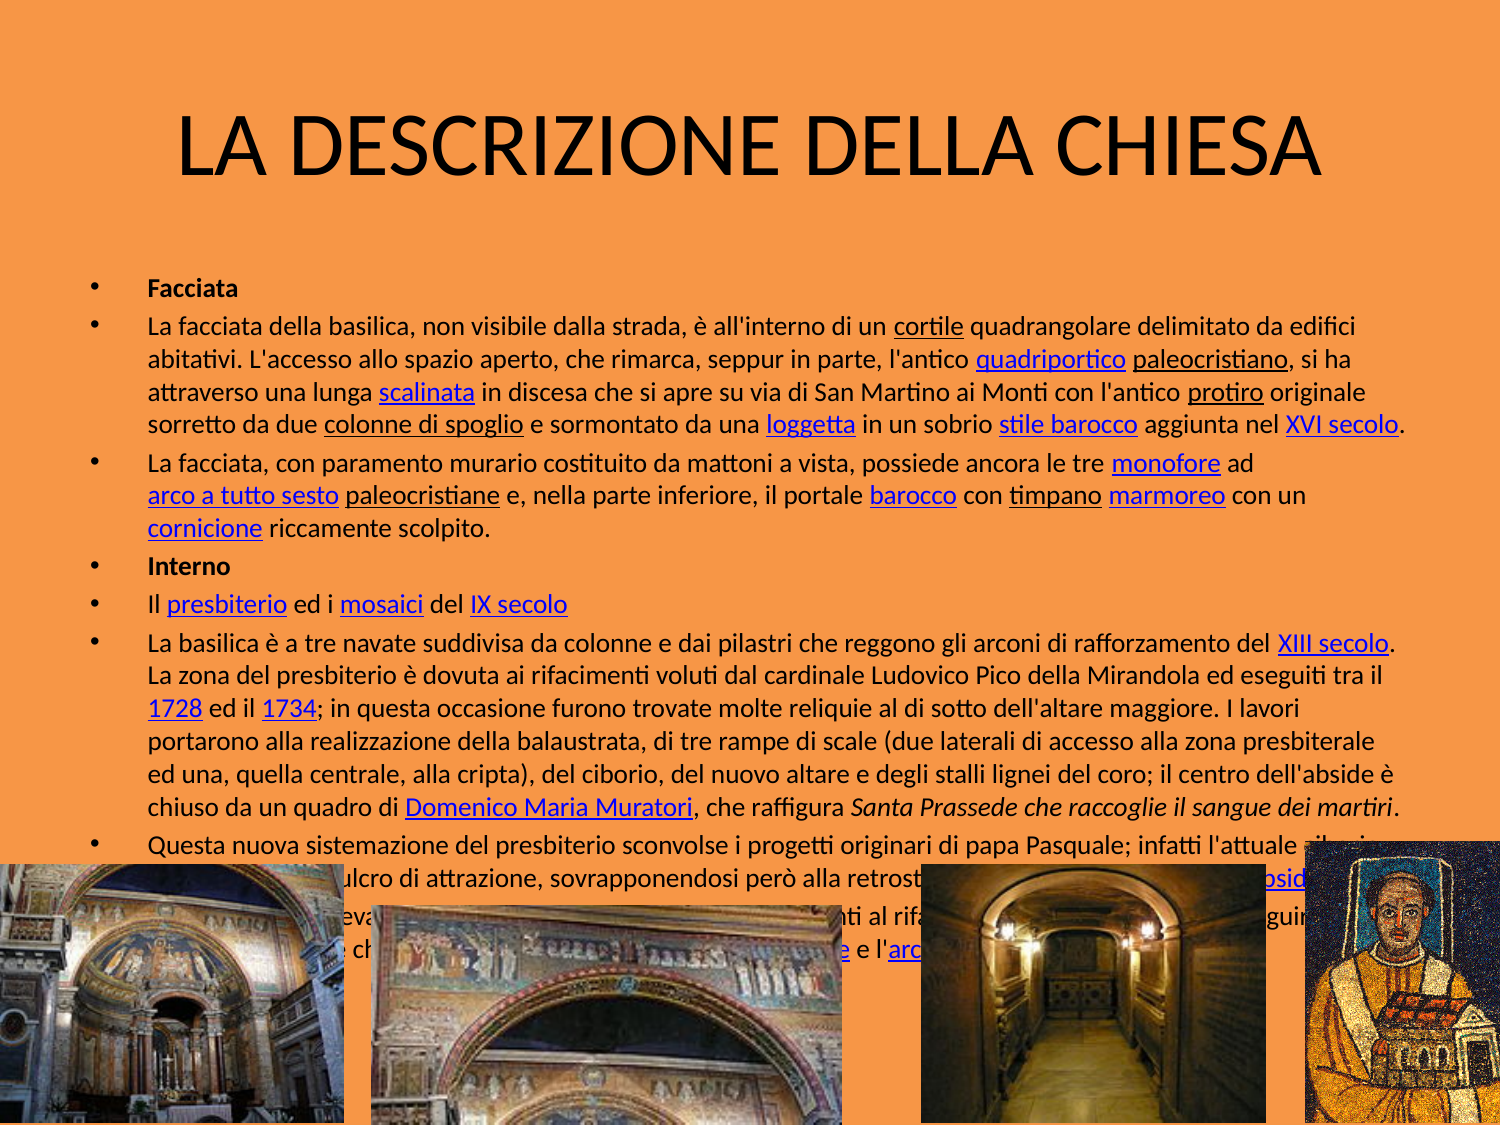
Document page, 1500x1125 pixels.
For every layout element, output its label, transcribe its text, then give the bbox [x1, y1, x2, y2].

picture [921, 864, 1266, 1123]
list Facciata La facciata della basilica, non visibile dalla strada, è all'interno di un cortile quadrangolare delimitato da edifici abitativi. L'accesso allo spazio aperto, che rimarca, seppur in parte, l'antico quadriportico paleocristiano, si ha attraverso una lunga scalinata in discesa che si apre su via di San Martino ai Monti con l'antico protiro originale sorretto da due colonne di spoglio e sormontato da una loggetta in un sobrio stile barocco aggiunta nel XVI secolo. La facciata, con paramento murario costituito da mattoni a vista, possiede ancora le tre monofore ad arco a tutto sesto paleocristiane e, nella parte inferiore, il portale barocco con timpano marmoreo con un cornicione riccamente scolpito. Interno Il presbiterio ed i mosaici del IX secolo La basilica è a tre navate suddivisa da colonne e dai pilastri che reggono gli arconi di rafforzamento del XIII secolo. La zona del presbiterio è dovuta ai rifacimenti voluti dal cardinale Ludovico Pico della Mirandola ed eseguiti tra il 1728 ed il 1734; in questa occasione furono trovate molte reliquie al di sotto dell'altare maggiore. I lavori portarono alla realizzazione della balaustrata, di tre rampe di scale (due laterali di accesso alla zona presbiterale ed una, quella centrale, alla cripta), del ciborio, del nuovo altare e degli stalli lignei del coro; il centro dell'abside è chiuso da un quadro di Domenico Maria Muratori, che raffigura Santa Prassede che raccoglie il sangue dei martiri. Questa nuova sistemazione del presbiterio sconvolse i progetti originari di papa Pasquale; infatti l'attuale ciborio diventa il nuovo fulcro di attrazione, sovrapponendosi però alla retrostante decorazione musiva dell'abside. L'elemento più rilevante della chiesa è il ciclo di mosaici, risalenti al rifacimento del IX secolo fatto eseguire da papa Pasquale I, e che coprono il catino absidale, l'arco absidale e l'arco tri [75, 262, 1425, 1005]
title LA DESCRIZIONE DELLA CHIESA [75, 45, 1425, 233]
picture [371, 904, 842, 1125]
picture [1304, 841, 1500, 1123]
picture [0, 864, 344, 1123]
